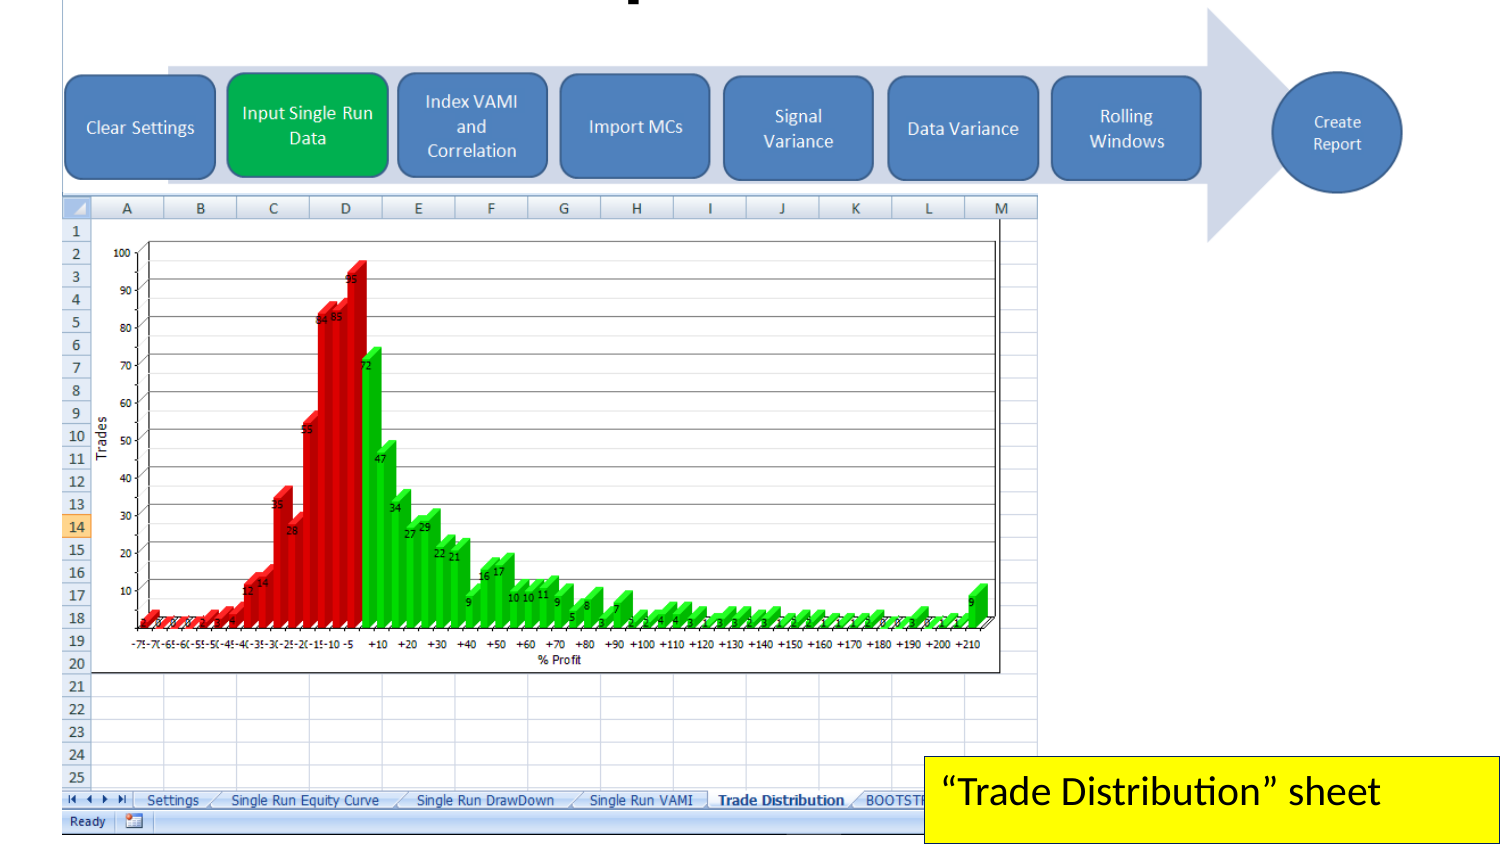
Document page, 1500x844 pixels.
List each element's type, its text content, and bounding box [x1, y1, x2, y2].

picture [62, 192, 1038, 835]
text_box “Trade Distribution” sheet [924, 756, 1500, 844]
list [62, 0, 1413, 250]
